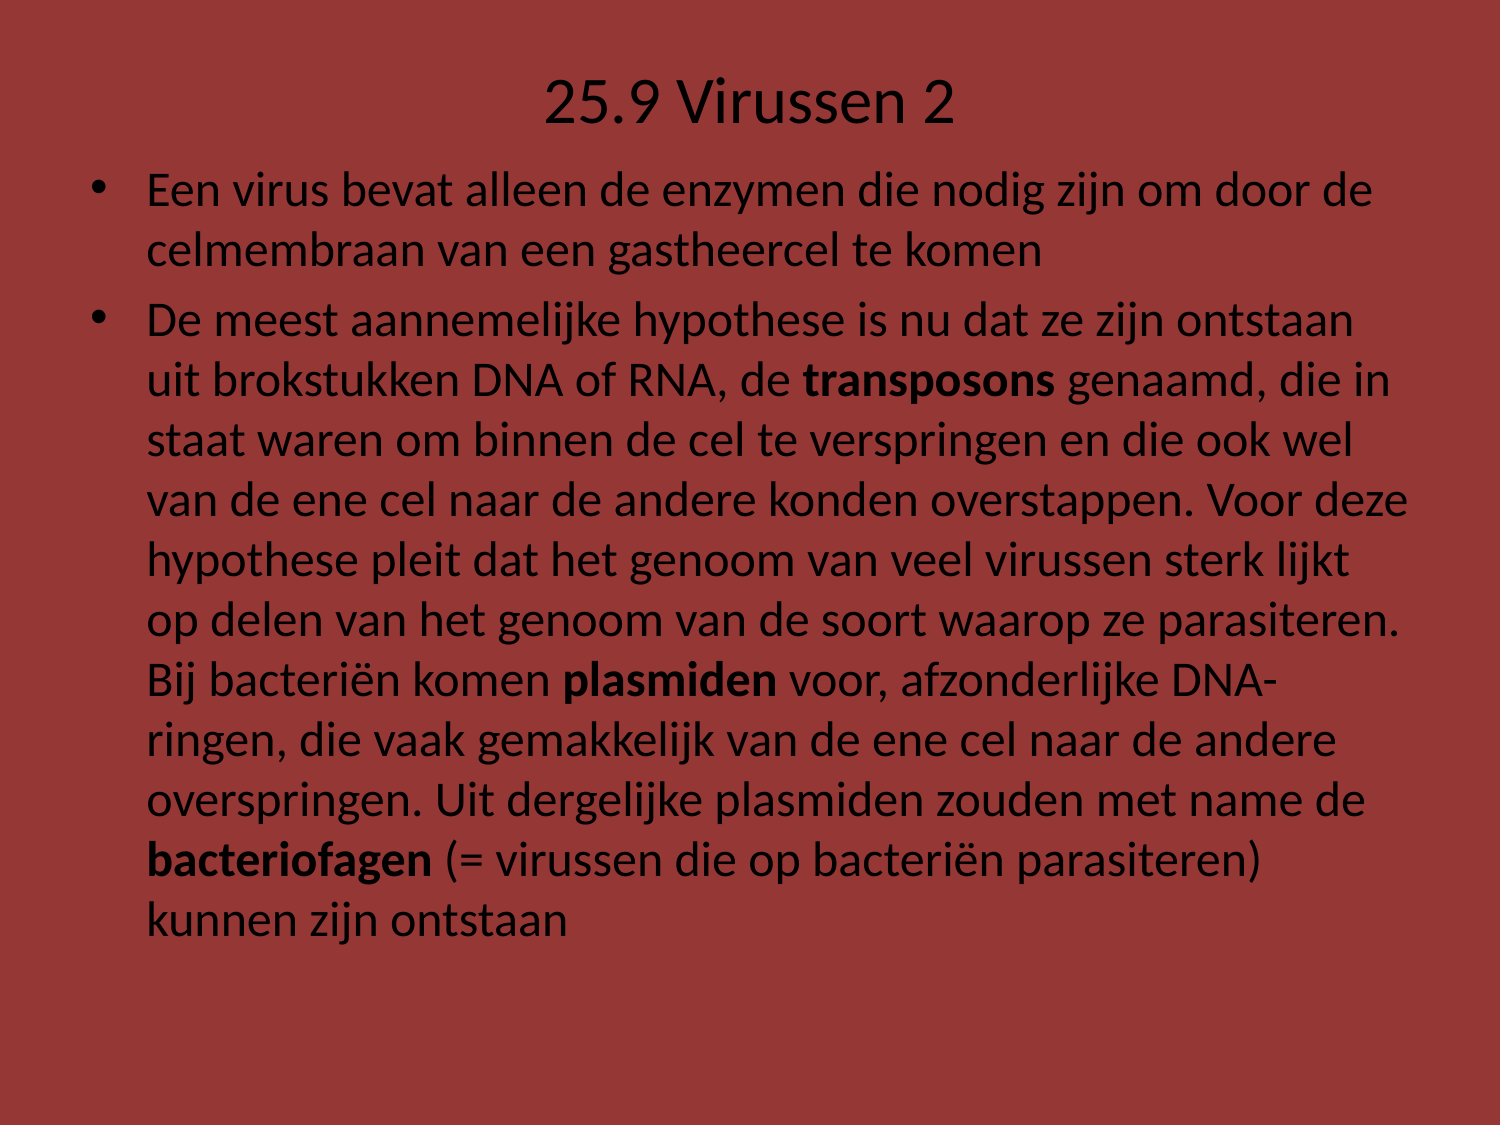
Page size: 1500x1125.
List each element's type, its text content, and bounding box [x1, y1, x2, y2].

title 25.9 Virussen 2 [75, 45, 1425, 149]
list Een virus bevat alleen de enzymen die nodig zijn om door de celmembraan van een gastheercel te komen De meest aannemelijke hypothese is nu dat ze zijn ontstaan uit brokstukken DNA of RNA, de transposons genaamd, die in staat waren om binnen de cel te verspringen en die ook wel van de ene cel naar de andere konden overstappen. Voor deze hypothese pleit dat het genoom van veel virussen sterk lijkt op delen van het genoom van de soort waarop ze parasiteren. Bij bacteriën komen plasmiden voor, afzonderlijke DNA-ringen, die vaak gemakkelijk van de ene cel naar de andere overspringen. Uit dergelijke plasmiden zouden met name de bacteriofagen (= virussen die op bacteriën parasiteren) kunnen zijn ontstaan [75, 149, 1425, 1083]
